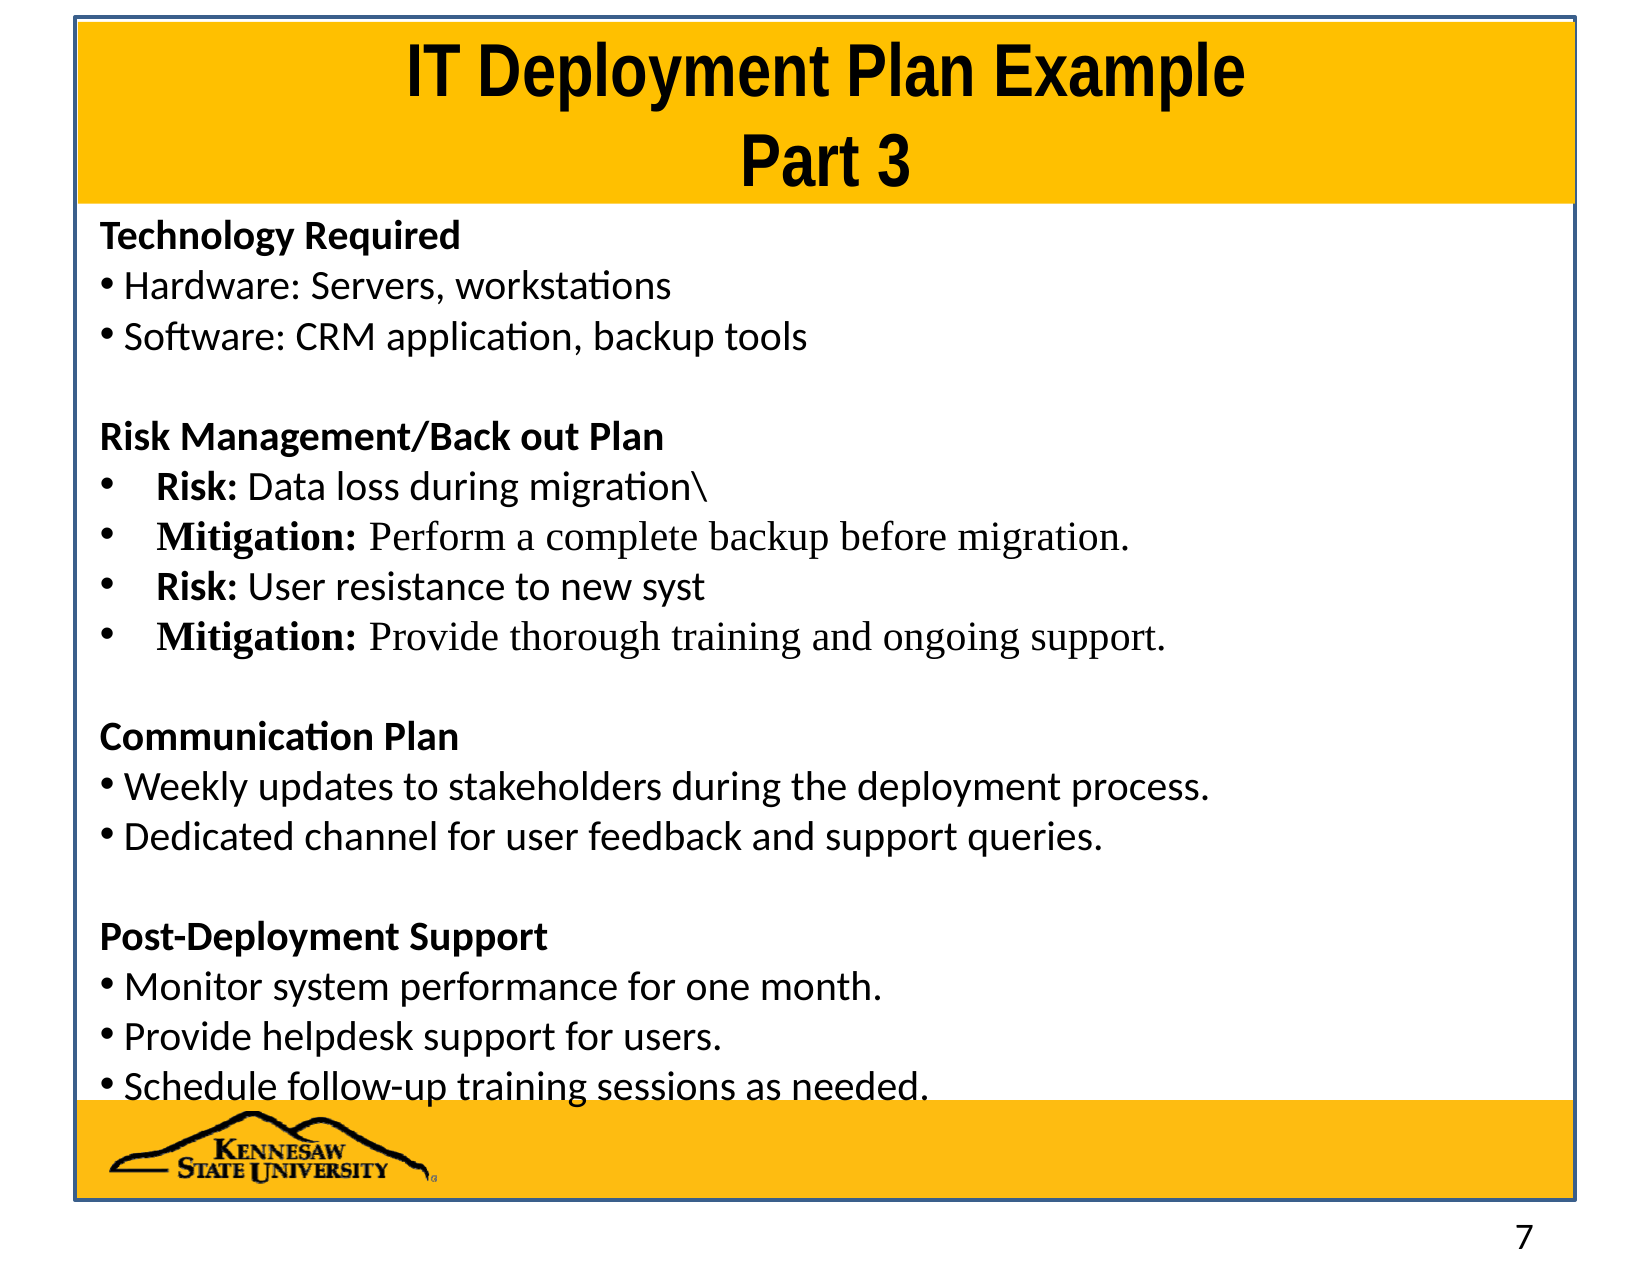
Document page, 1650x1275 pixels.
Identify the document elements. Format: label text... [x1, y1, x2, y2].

picture [108, 1118, 437, 1184]
list Technology Required Hardware: Servers, workstations Software: CRM application, backup tools Risk Management/Back out Plan Risk: Data loss during migration\ Mitigation: Perform a complete backup before migration. Risk: User resistance to new syst Mitigation: Provide thorough training and ongoing support. Communication Plan Weekly updates to stakeholders during the deployment process. Dedicated channel for user feedback and support queries. Post-Deployment Support Monitor system performance for one month. Provide helpdesk support for users. Schedule follow-up training sessions as needed. [99, 208, 1623, 1118]
title IT Deployment Plan Example Part 3 [77, 21, 1575, 204]
